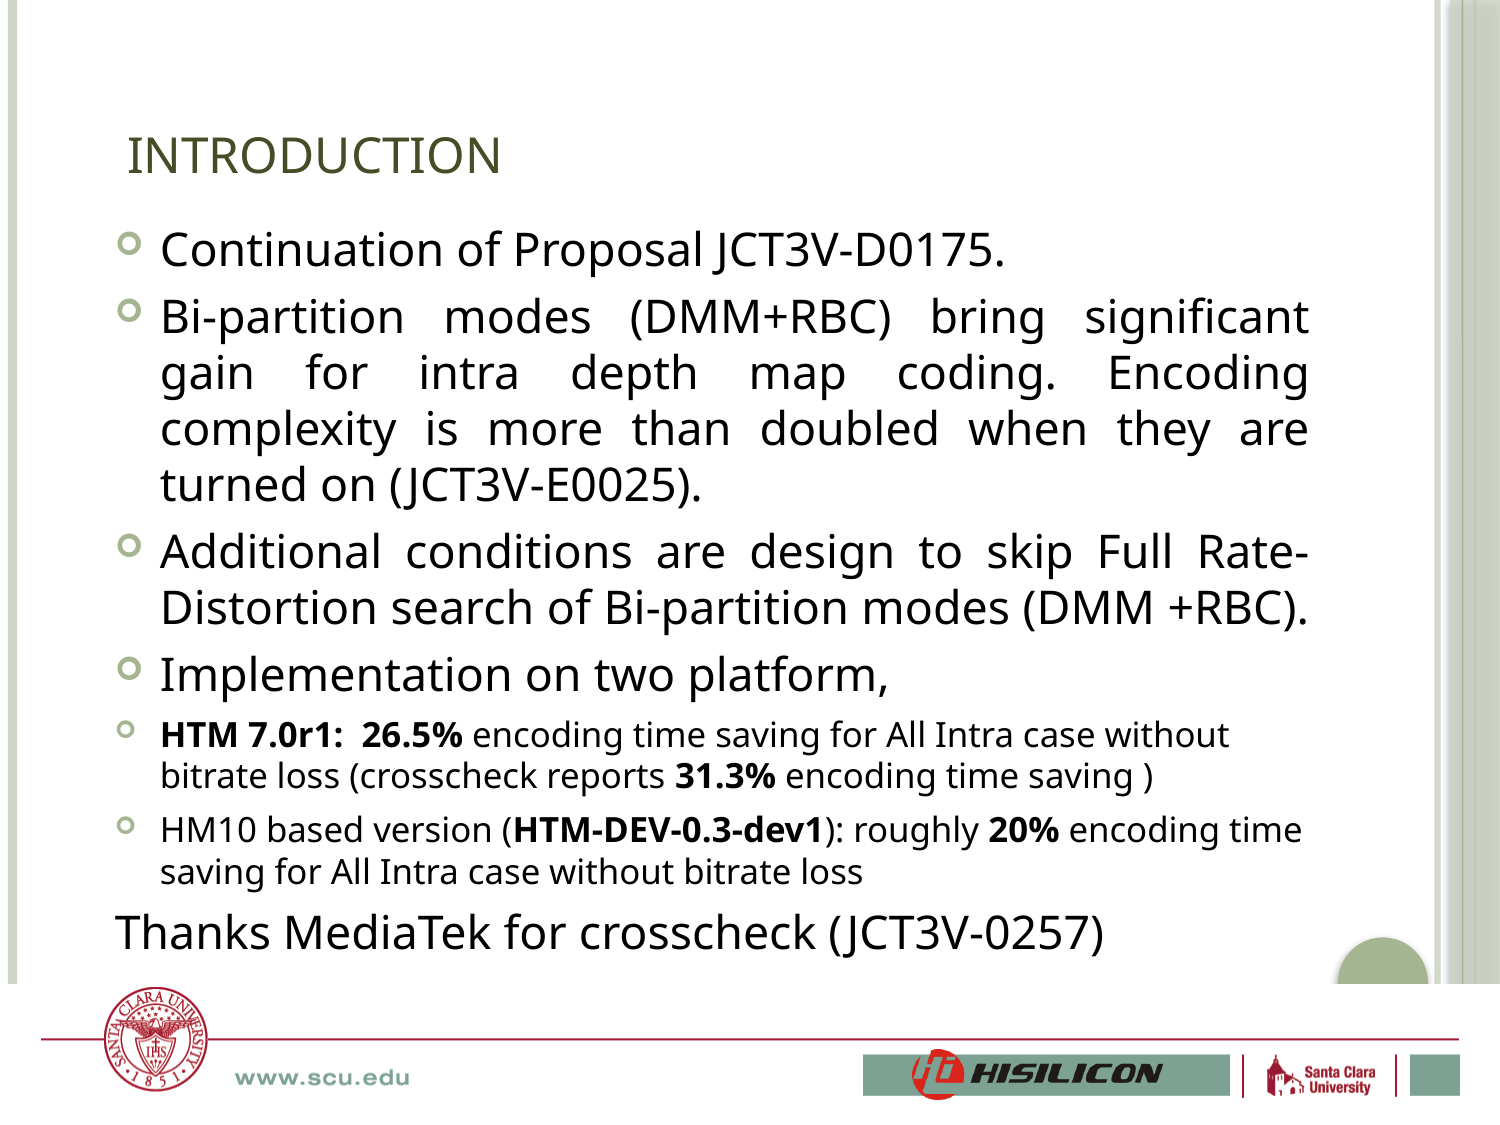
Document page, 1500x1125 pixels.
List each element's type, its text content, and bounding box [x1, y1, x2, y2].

list Continuation of Proposal JCT3V-D0175. Bi-partition modes (DMM+RBC) bring significant gain for intra depth map coding. Encoding complexity is more than doubled when they are turned on (JCT3V-E0025). Additional conditions are design to skip Full Rate-Distortion search of Bi-partition modes (DMM +RBC). Implementation on two platform, HTM 7.0r1: 26.5% encoding time saving for All Intra case without bitrate loss (crosscheck reports 31.3% encoding time saving ) HM10 based version (HTM-DEV-0.3-dev1): roughly 20% encoding time saving for All Intra case without bitrate loss Thanks MediaTek for crosscheck (JCT3V-0257) [99, 212, 1325, 1012]
picture [0, 984, 1500, 1125]
title Introduction [112, 75, 550, 192]
